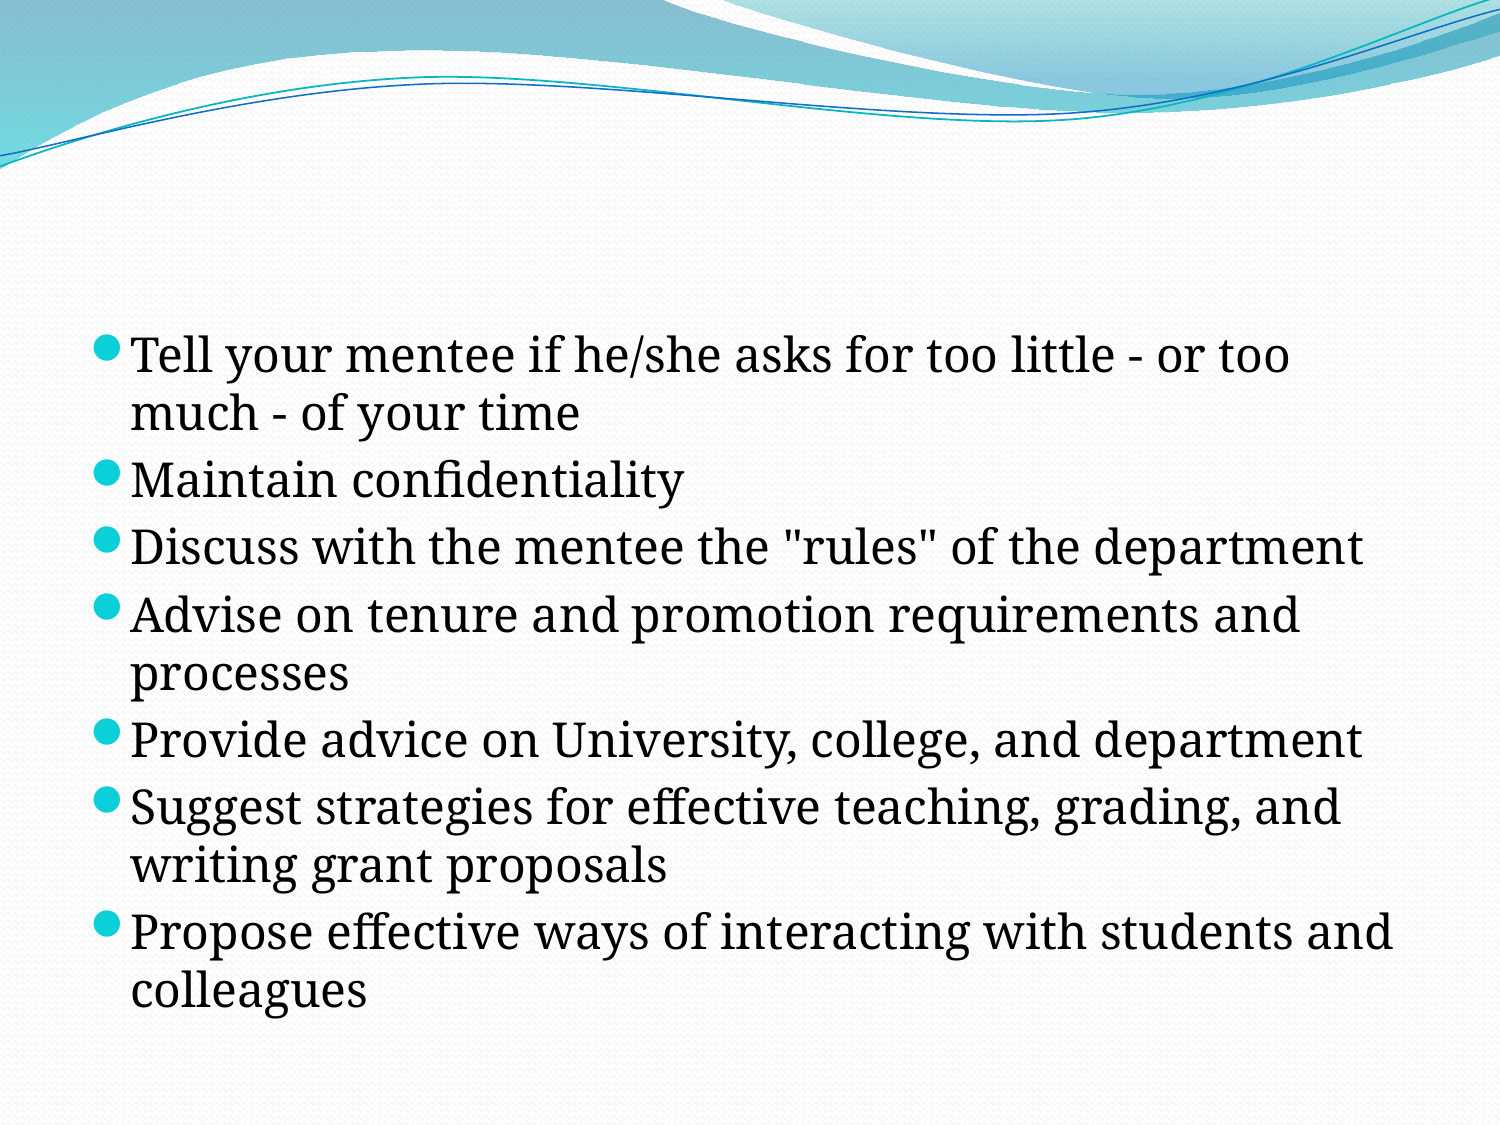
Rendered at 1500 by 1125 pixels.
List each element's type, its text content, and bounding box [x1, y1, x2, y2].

list Tell your mentee if he/she asks for too little - or too much - of your time Maintain confidentiality Discuss with the mentee the "rules" of the department Advise on tenure and promotion requirements and processes Provide advice on University, college, and department Suggest strategies for effective teaching, grading, and writing grant proposals Propose effective ways of interacting with students and colleagues [75, 317, 1425, 1038]
